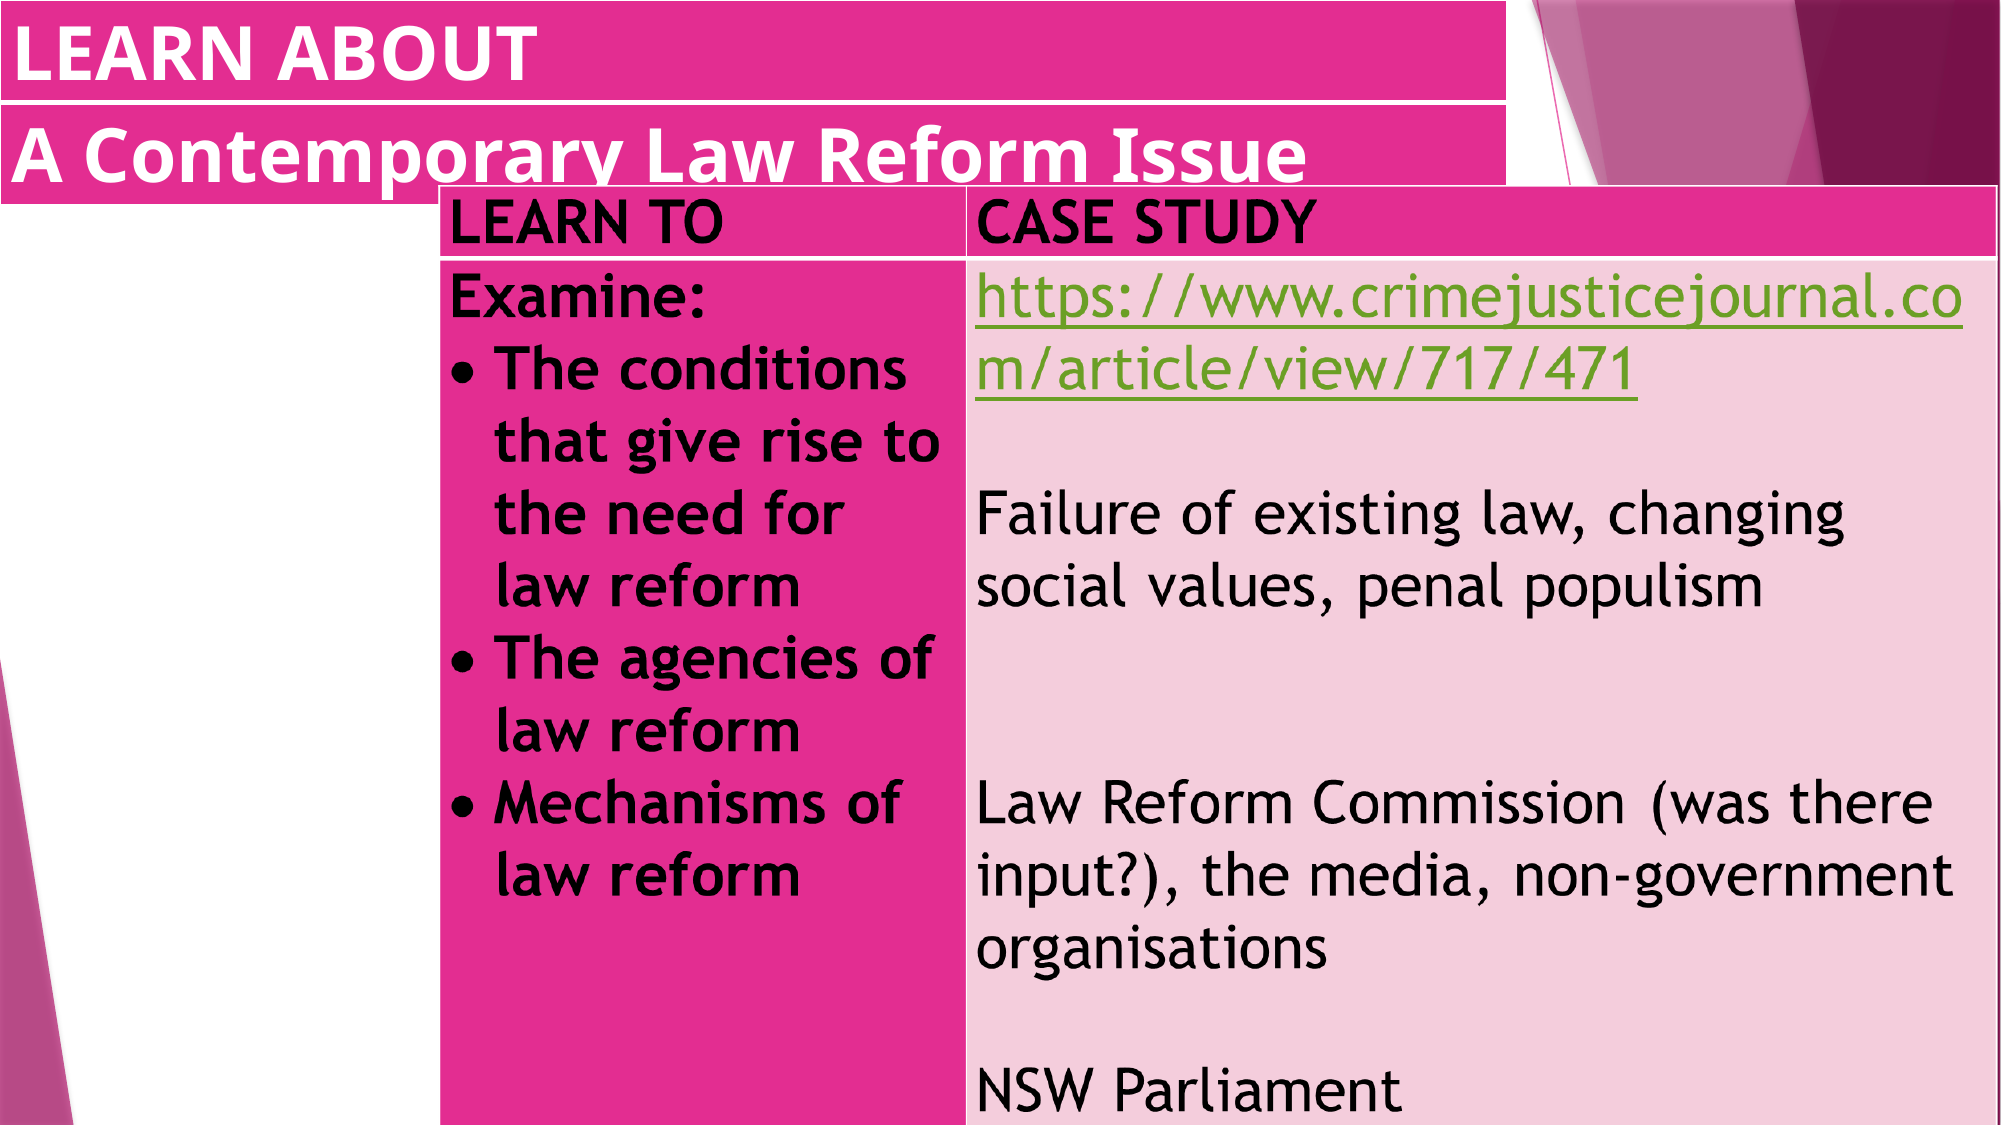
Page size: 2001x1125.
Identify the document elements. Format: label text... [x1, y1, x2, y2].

table_cell A Contemporary Law Reform Issue [1, 105, 1506, 204]
table_header LEARN ABOUT [1, 1, 1506, 100]
picture [437, 166, 2000, 1125]
